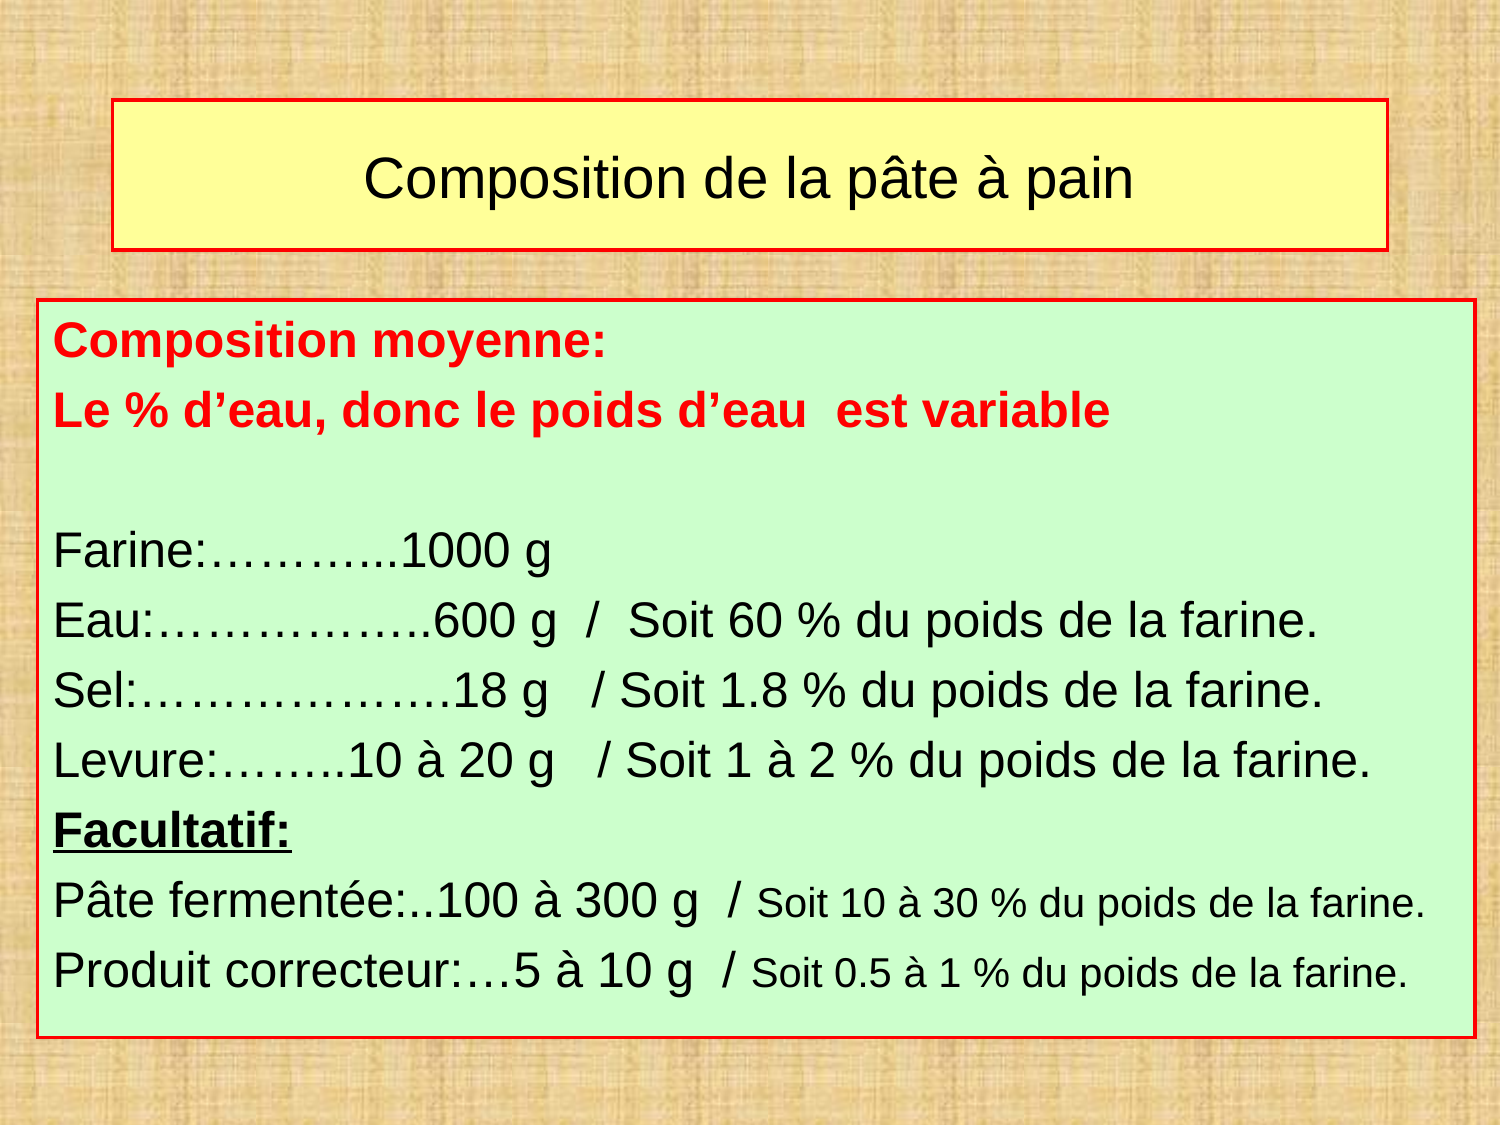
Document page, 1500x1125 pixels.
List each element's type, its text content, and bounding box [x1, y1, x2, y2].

list Composition moyenne: Le % d’eau, donc le poids d’eau est variable Farine:………...1000 g Eau:……………..600 g / Soit 60 % du poids de la farine. Sel:……………….18 g / Soit 1.8 % du poids de la farine. Levure:……..10 à 20 g / Soit 1 à 2 % du poids de la farine. Facultatif: Pâte fermentée:..100 à 300 g / Soit 10 à 30 % du poids de la farine. Produit correcteur:…5 à 10 g / Soit 0.5 à 1 % du poids de la farine. [37, 299, 1475, 1038]
title Composition de la pâte à pain [112, 99, 1388, 250]
picture [0, 0, 1500, 1125]
